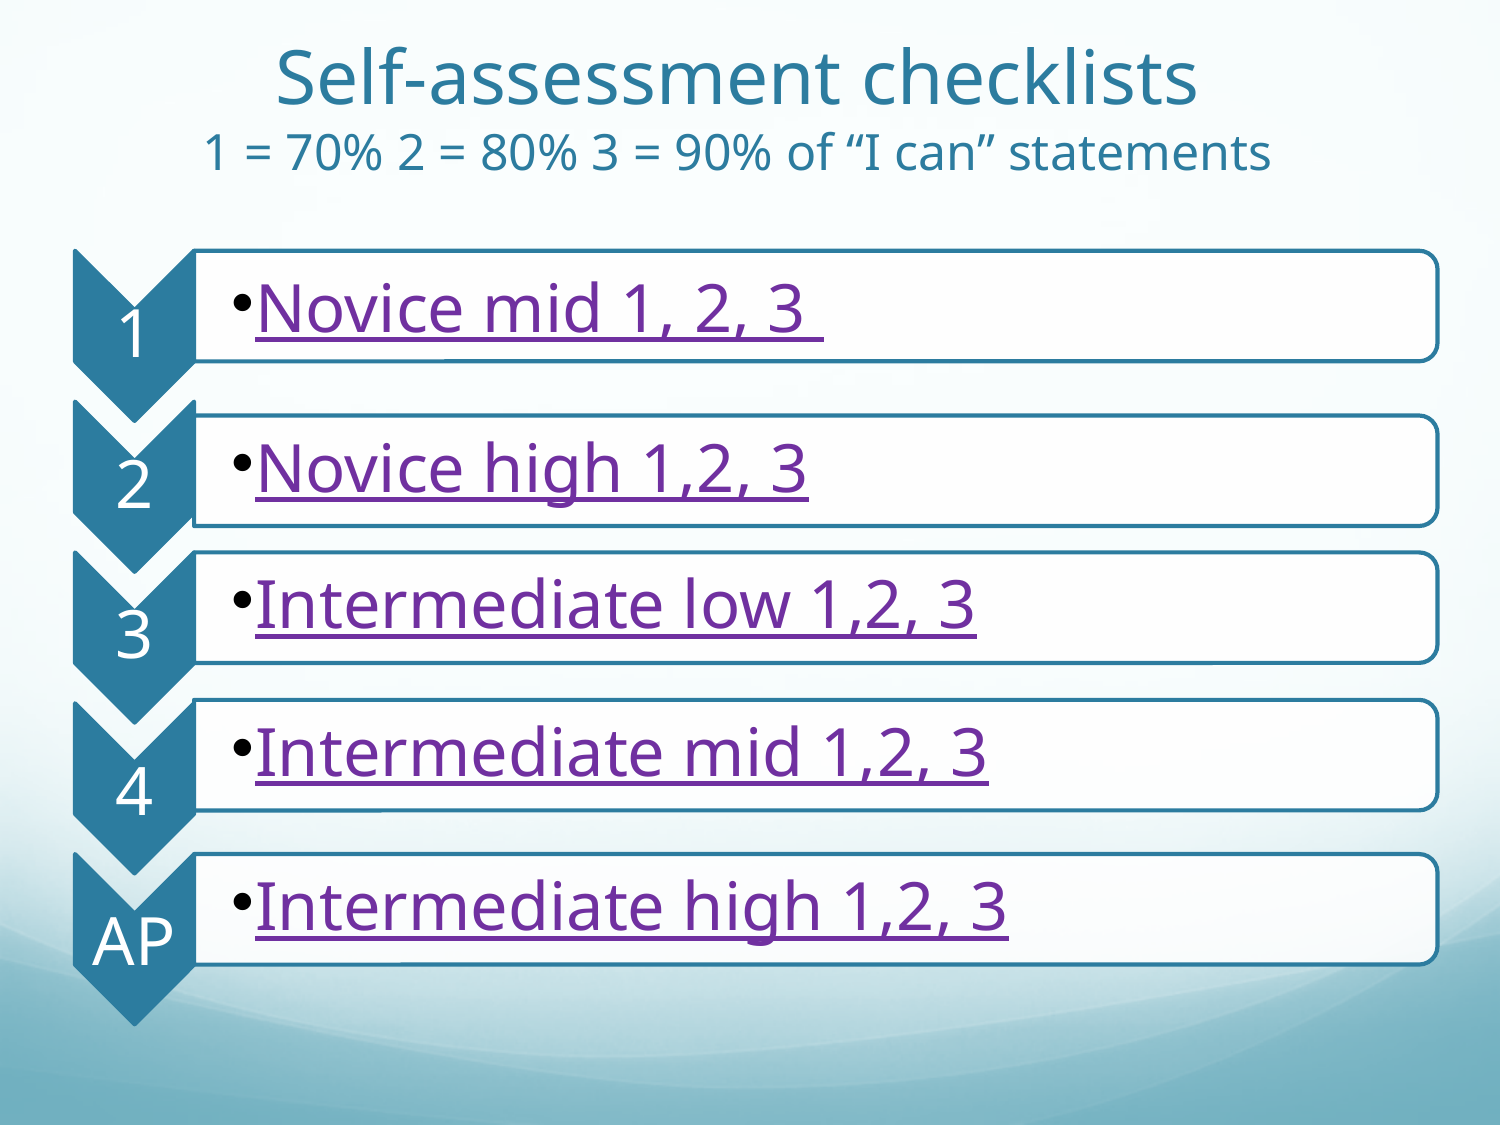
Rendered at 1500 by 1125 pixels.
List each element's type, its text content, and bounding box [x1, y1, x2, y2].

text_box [74, 249, 1438, 1026]
title Self-assessment checklists 1 = 70% 2 = 80% 3 = 90% of “I can” statements [62, 0, 1413, 188]
